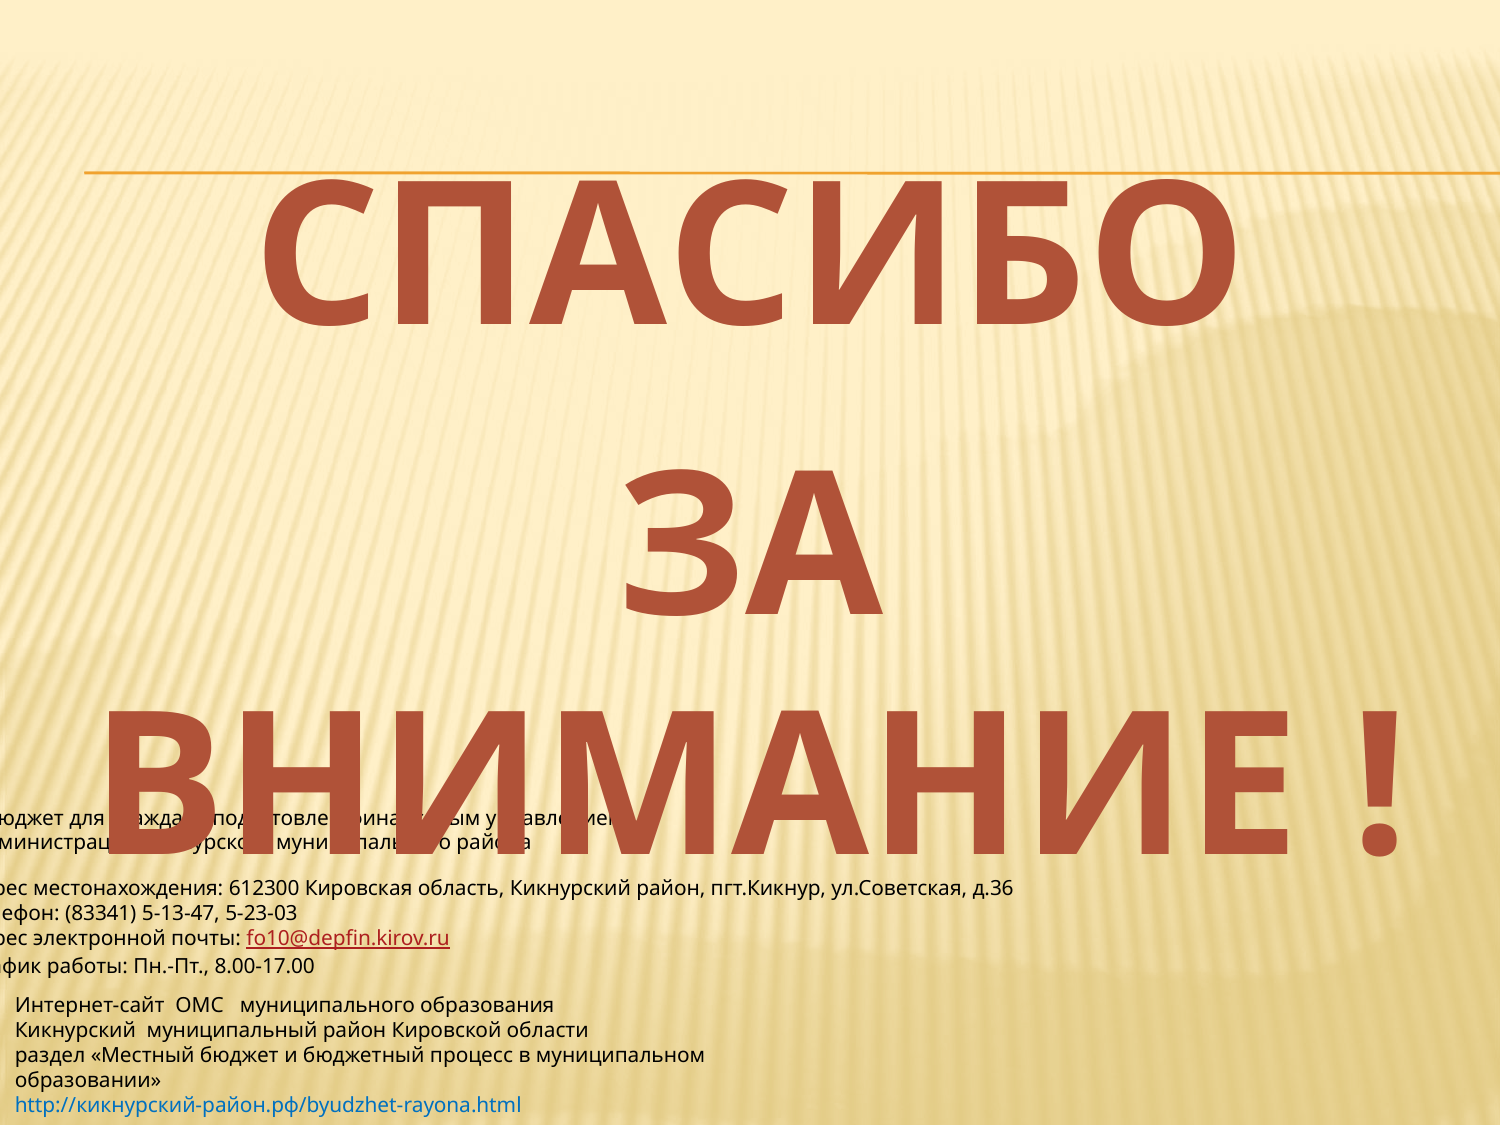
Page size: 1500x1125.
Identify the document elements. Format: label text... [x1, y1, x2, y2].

text_box СПАСИБО ЗА ВНИМАНИЕ ! [0, 117, 1500, 902]
text_box Интернет-сайт ОМС муниципального образования Кикнурский муниципальный район Кировской области раздел «Местный бюджет и бюджетный процесс в муниципальном образовании» http://кикнурский-район.рф/byudzhet-rayona.html [0, 984, 762, 1125]
text_box Адрес местонахождения: 612300 Кировская область, Кикнурский район, пгт.Кикнур, ул.Советская, д.36 Телефон: (83341) 5-13-47, 5-23-03 Адрес электронной почты: fo10@depfin.kirov.ru График работы: Пн.-Пт., 8.00-17.00 [0, 902, 1029, 986]
